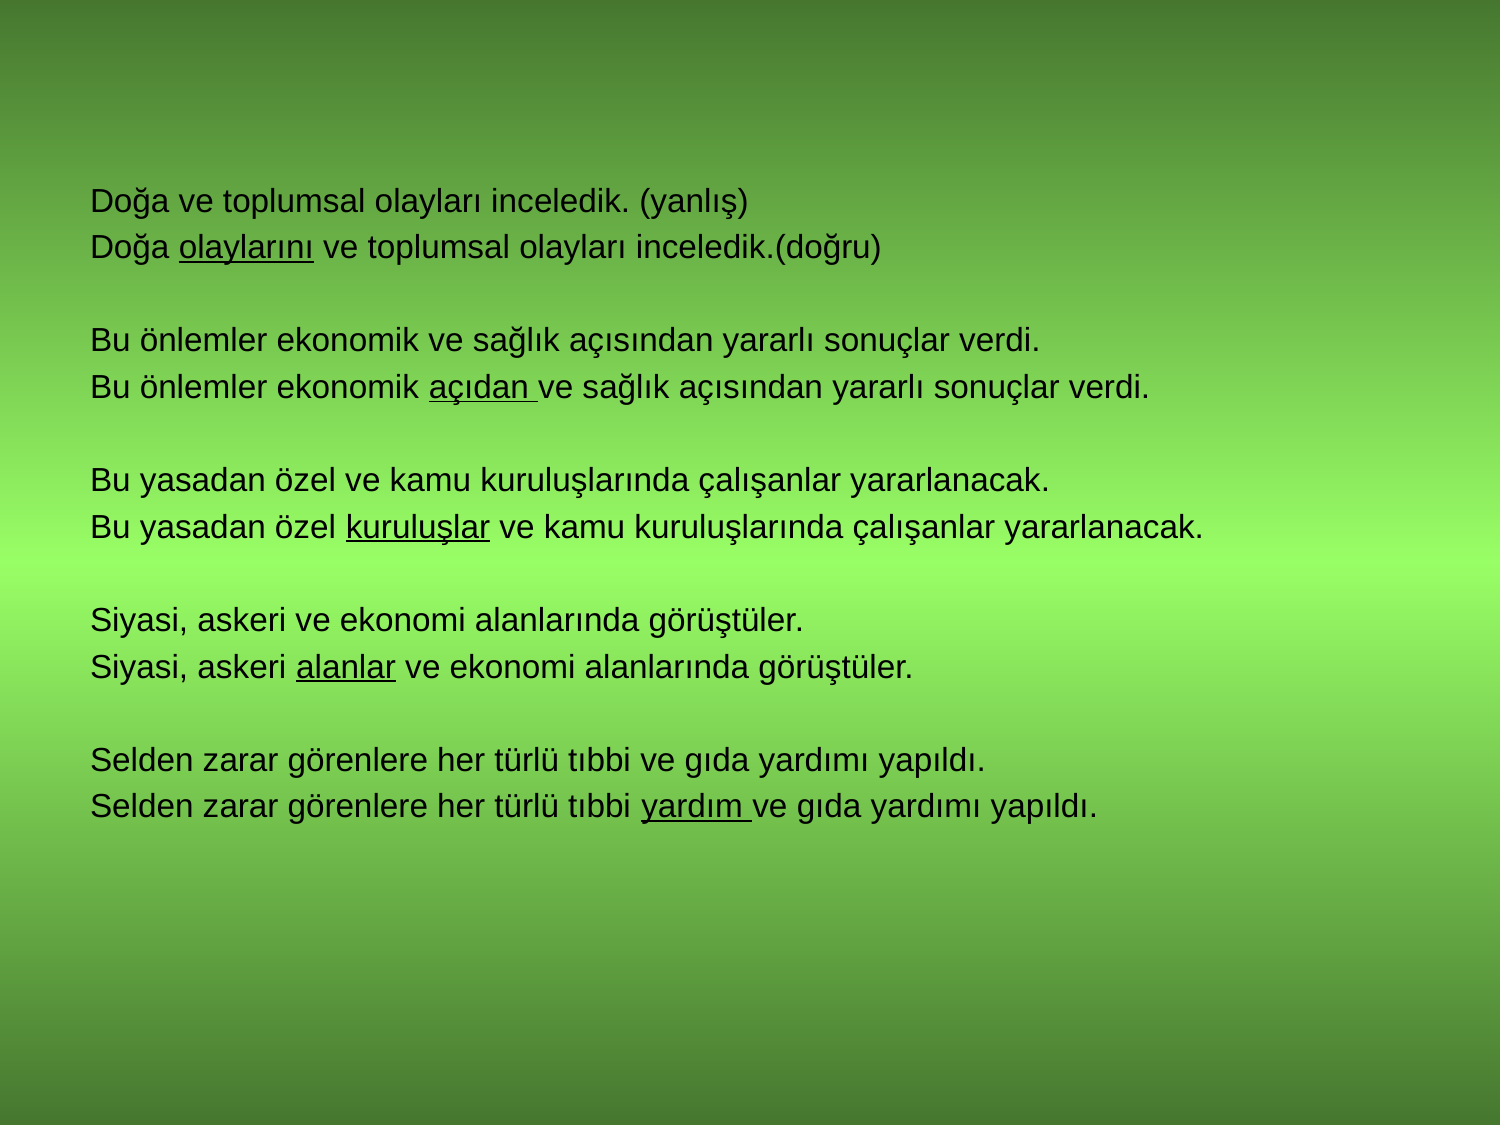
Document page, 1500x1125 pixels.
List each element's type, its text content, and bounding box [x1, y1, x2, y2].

list Doğa ve toplumsal olayları inceledik. (yanlış) Doğa olaylarını ve toplumsal olayları inceledik.(doğru) Bu önlemler ekonomik ve sağlık açısından yararlı sonuçlar verdi. Bu önlemler ekonomik açıdan ve sağlık açısından yararlı sonuçlar verdi. Bu yasadan özel ve kamu kuruluşlarında çalışanlar yararlanacak. Bu yasadan özel kuruluşlar ve kamu kuruluşlarında çalışanlar yararlanacak. Siyasi, askeri ve ekonomi alanlarında görüştüler. Siyasi, askeri alanlar ve ekonomi alanlarında görüştüler. Selden zarar görenlere her türlü tıbbi ve gıda yardımı yapıldı. Selden zarar görenlere her türlü tıbbi yardım ve gıda yardımı yapıldı. [74, 77, 1426, 1006]
